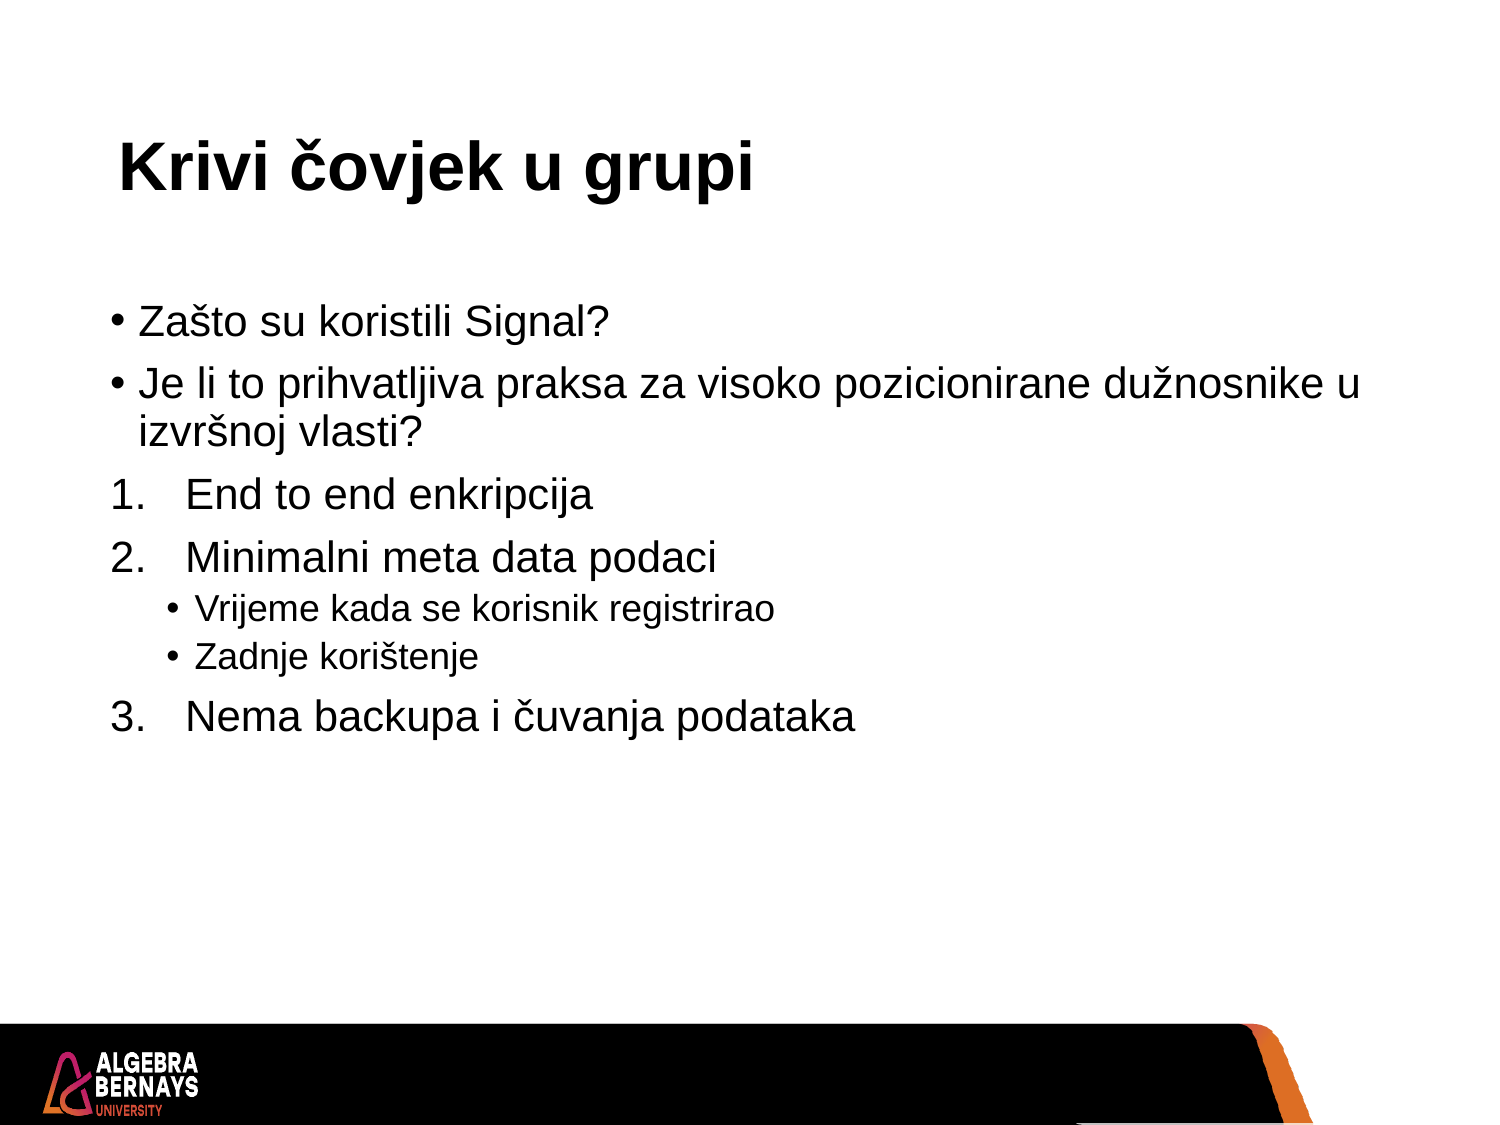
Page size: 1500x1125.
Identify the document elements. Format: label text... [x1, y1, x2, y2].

picture [0, 1023, 1468, 1125]
title Krivi čovjek u grupi [103, 59, 1397, 278]
list Zašto su koristili Signal? Je li to prihvatljiva praksa za visoko pozicionirane dužnosnike u izvršnoj vlasti? End to end enkripcija Minimalni meta data podaci Vrijeme kada se korisnik registrirao Zadnje korištenje Nema backupa i čuvanja podataka [95, 290, 1389, 1005]
